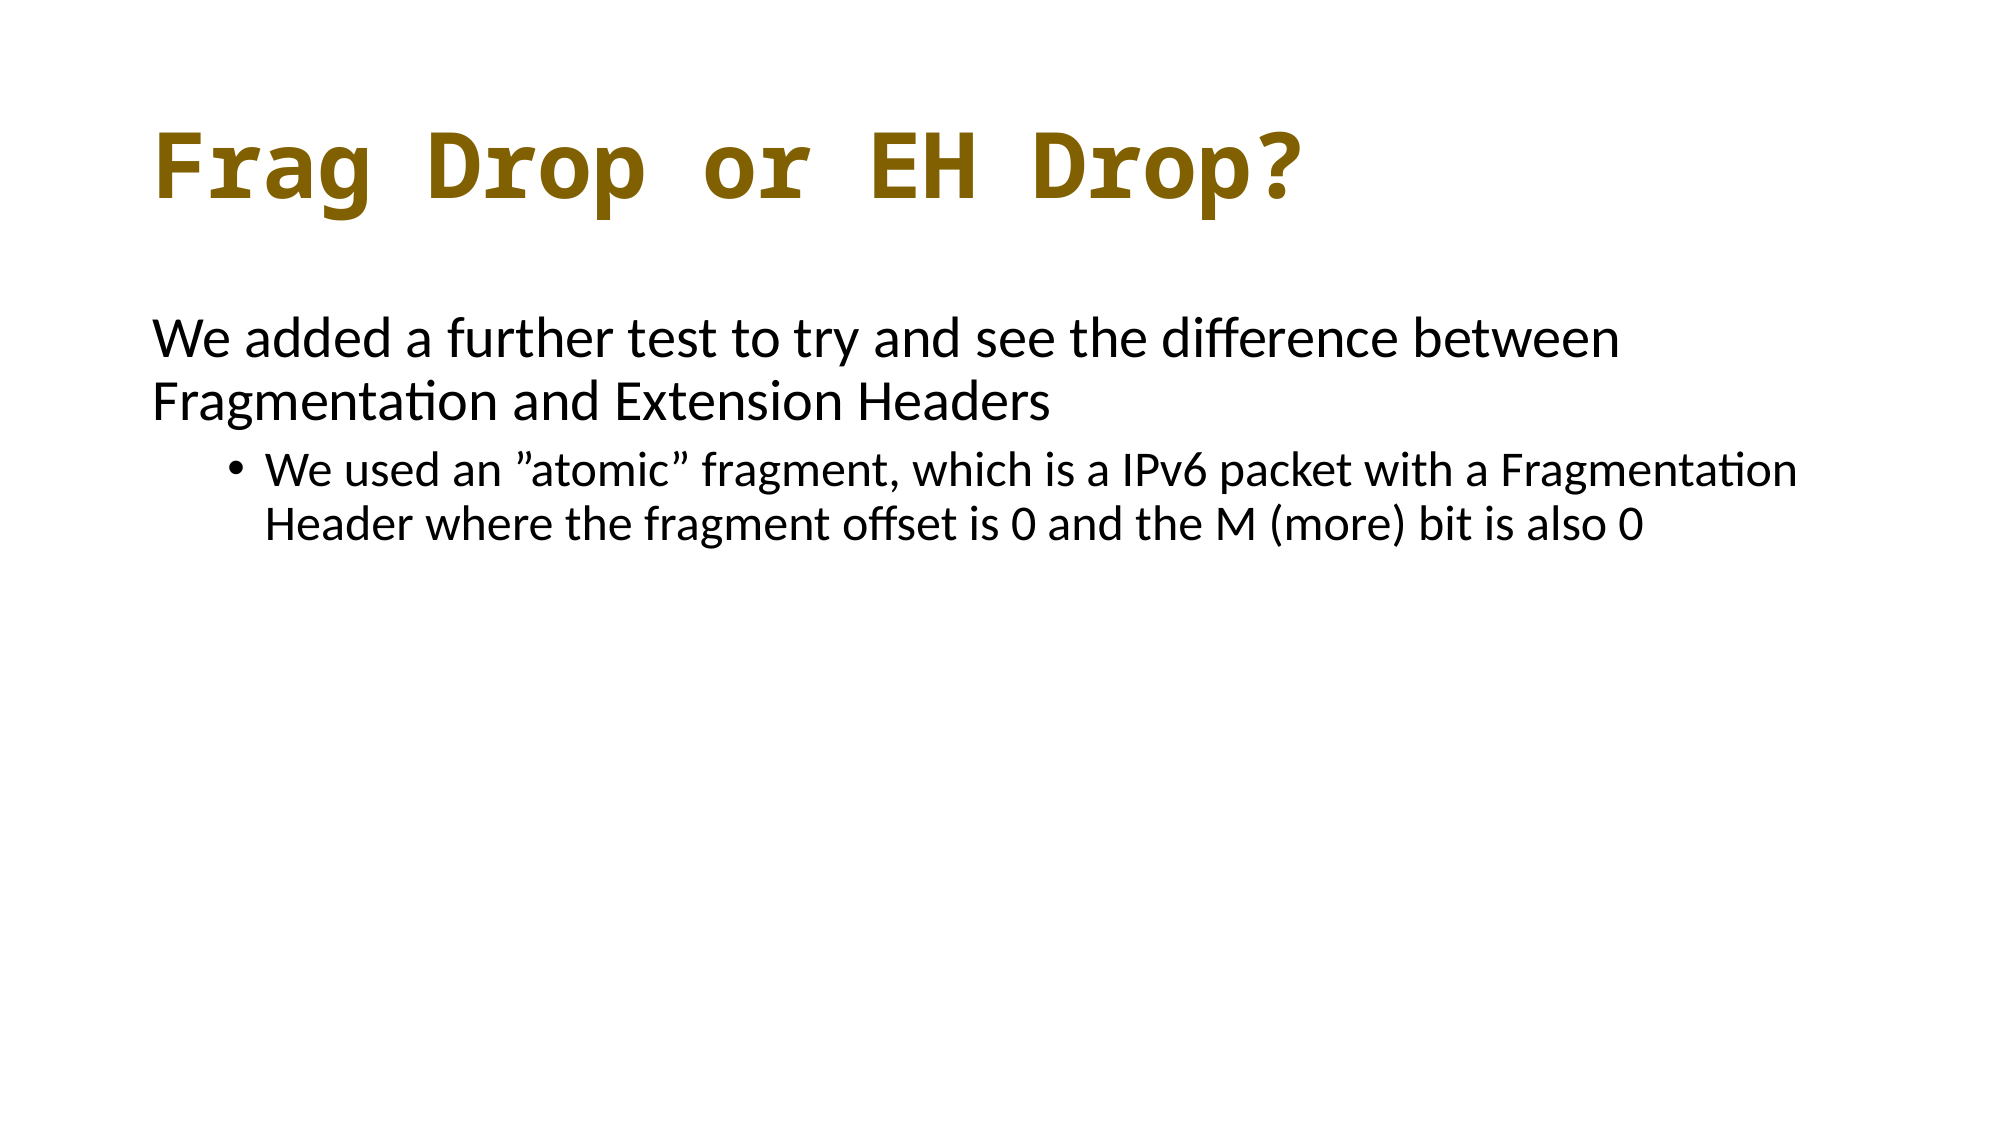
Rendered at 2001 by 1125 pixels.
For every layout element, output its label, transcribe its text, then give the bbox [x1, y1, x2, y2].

title Frag Drop or EH Drop? [137, 59, 1863, 278]
list We added a further test to try and see the difference between Fragmentation and Extension Headers We used an ”atomic” fragment, which is a IPv6 packet with a Fragmentation Header where the fragment offset is 0 and the M (more) bit is also 0 [137, 299, 1863, 1014]
